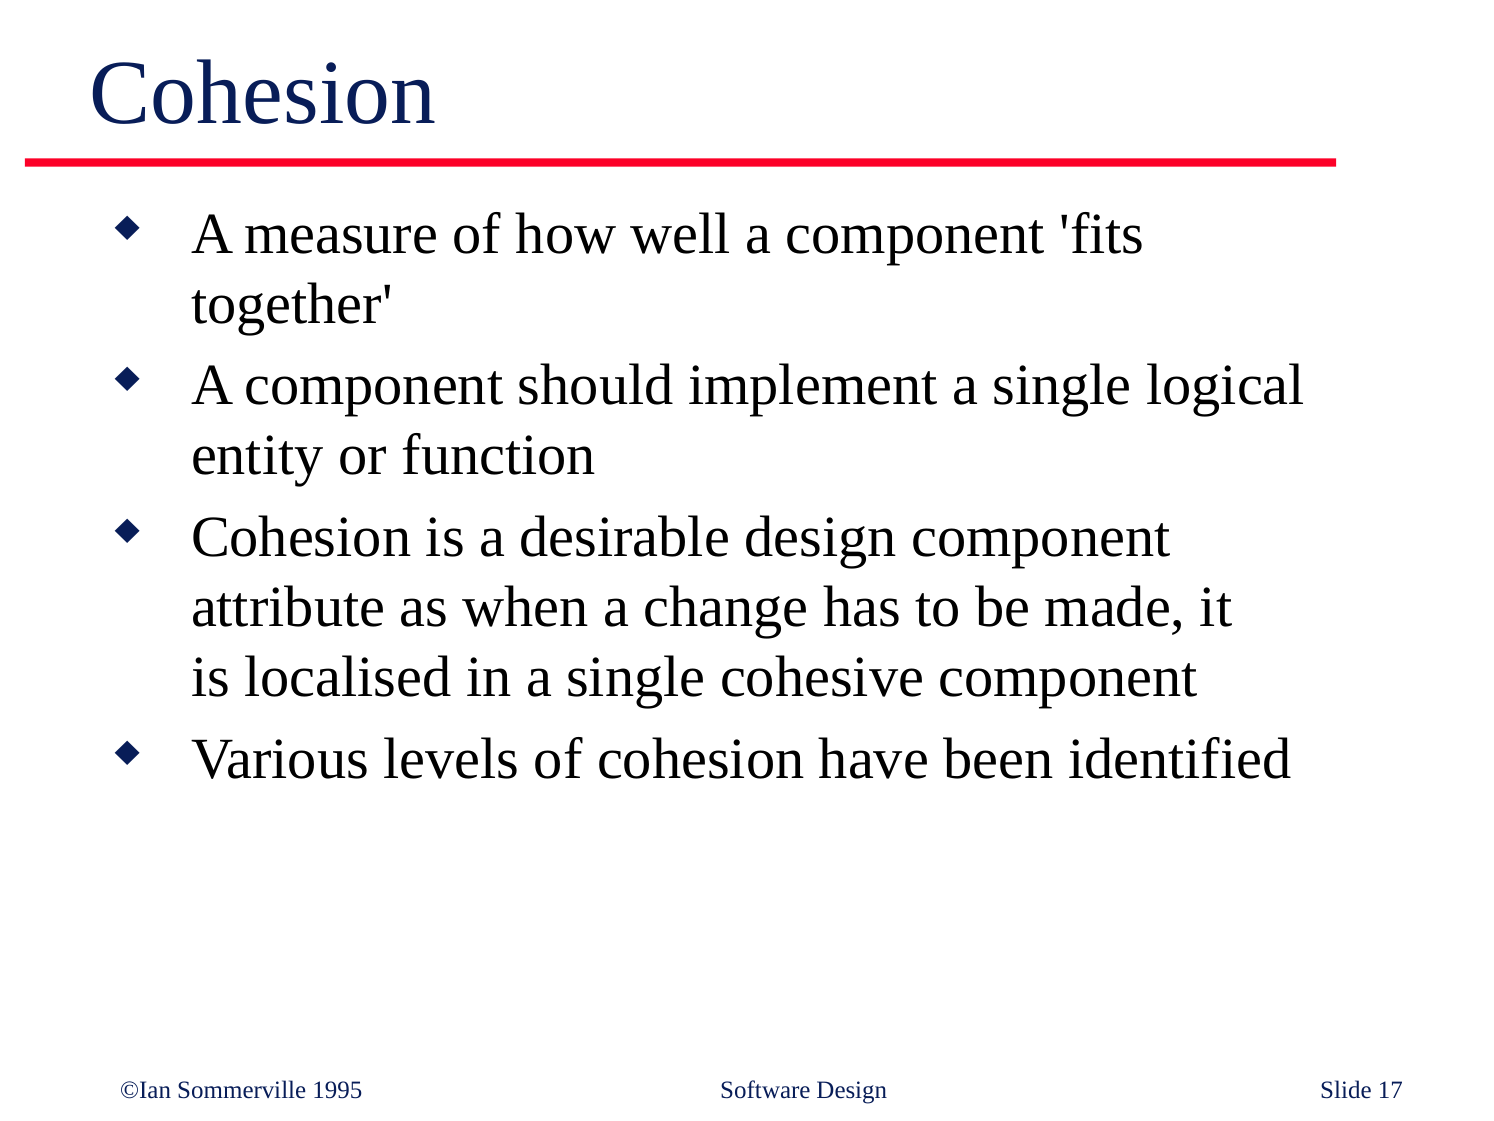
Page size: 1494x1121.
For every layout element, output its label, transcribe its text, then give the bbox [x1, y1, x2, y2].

list A measure of how well a component 'fits together' A component should implement a single logical entity or function Cohesion is a desirable design component attribute as when a change has to be made, it is localised in a single cohesive component Various levels of cohesion have been identified [99, 187, 1437, 1038]
title Cohesion [75, 37, 1350, 150]
